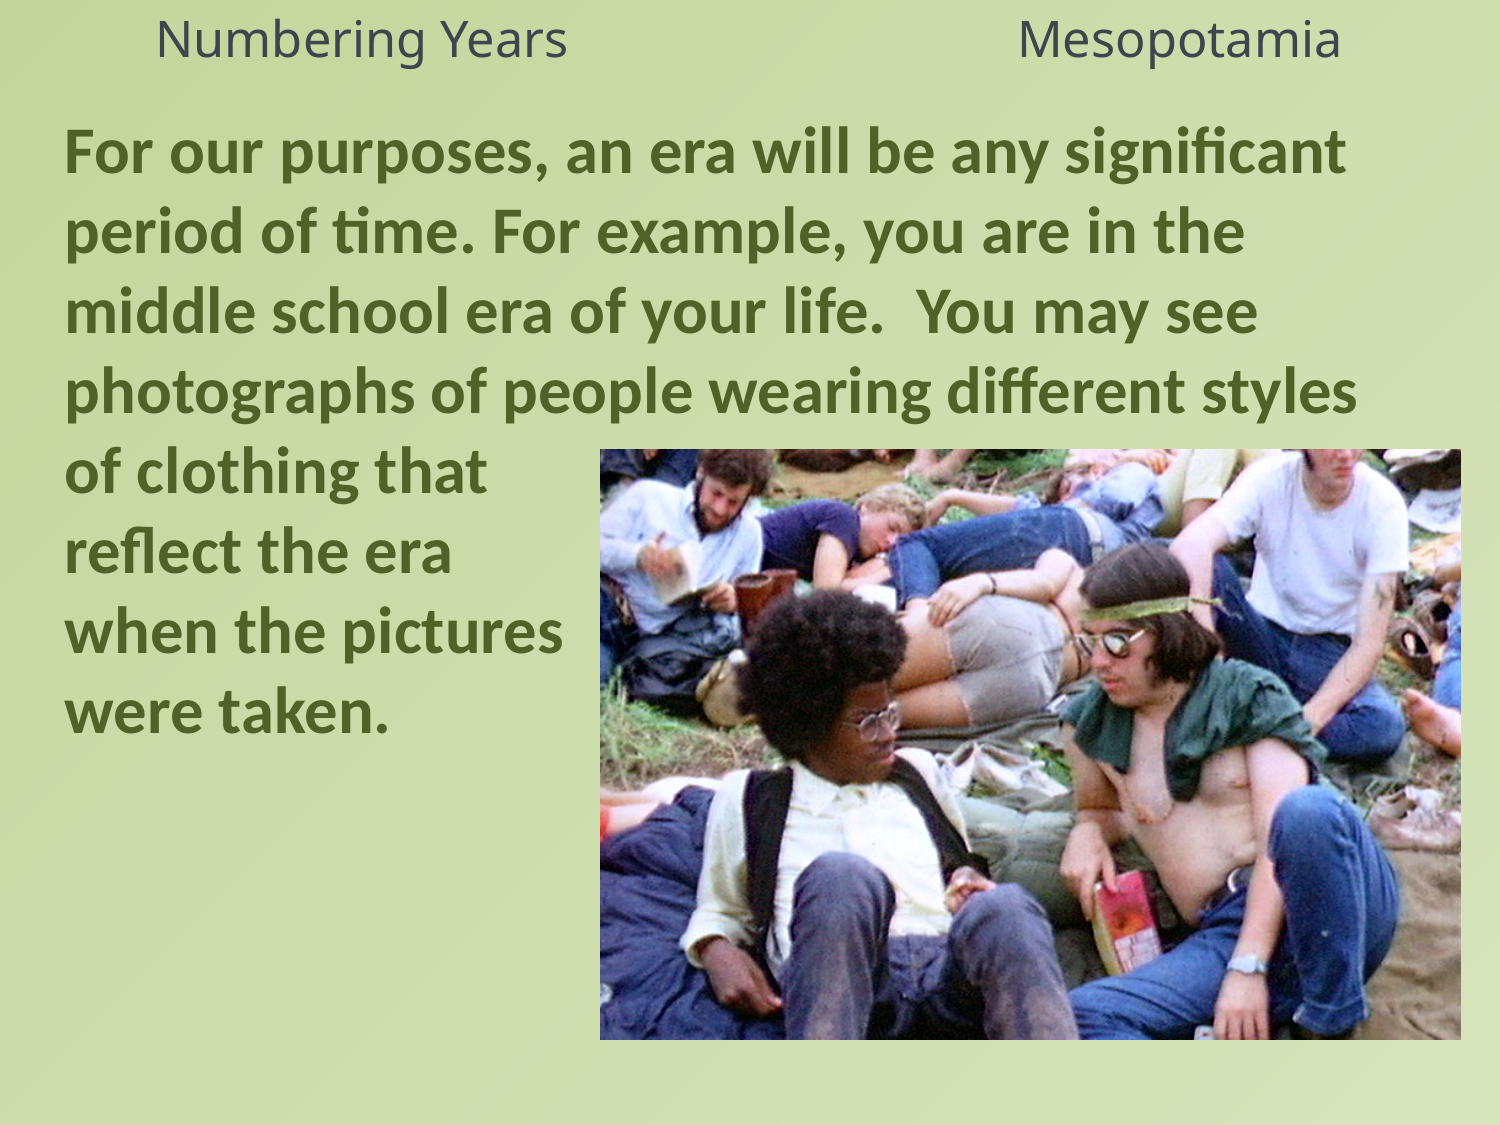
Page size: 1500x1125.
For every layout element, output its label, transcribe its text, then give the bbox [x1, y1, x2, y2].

picture [599, 449, 1461, 1041]
text_box For our purposes, an era will be any significant period of time. For example, you are in the middle school era of your life. You may see photographs of people wearing different styles of clothing that reflect the era when the pictures were taken. [49, 99, 1413, 755]
text_box Numbering Years Mesopotamia [0, 0, 1500, 76]
